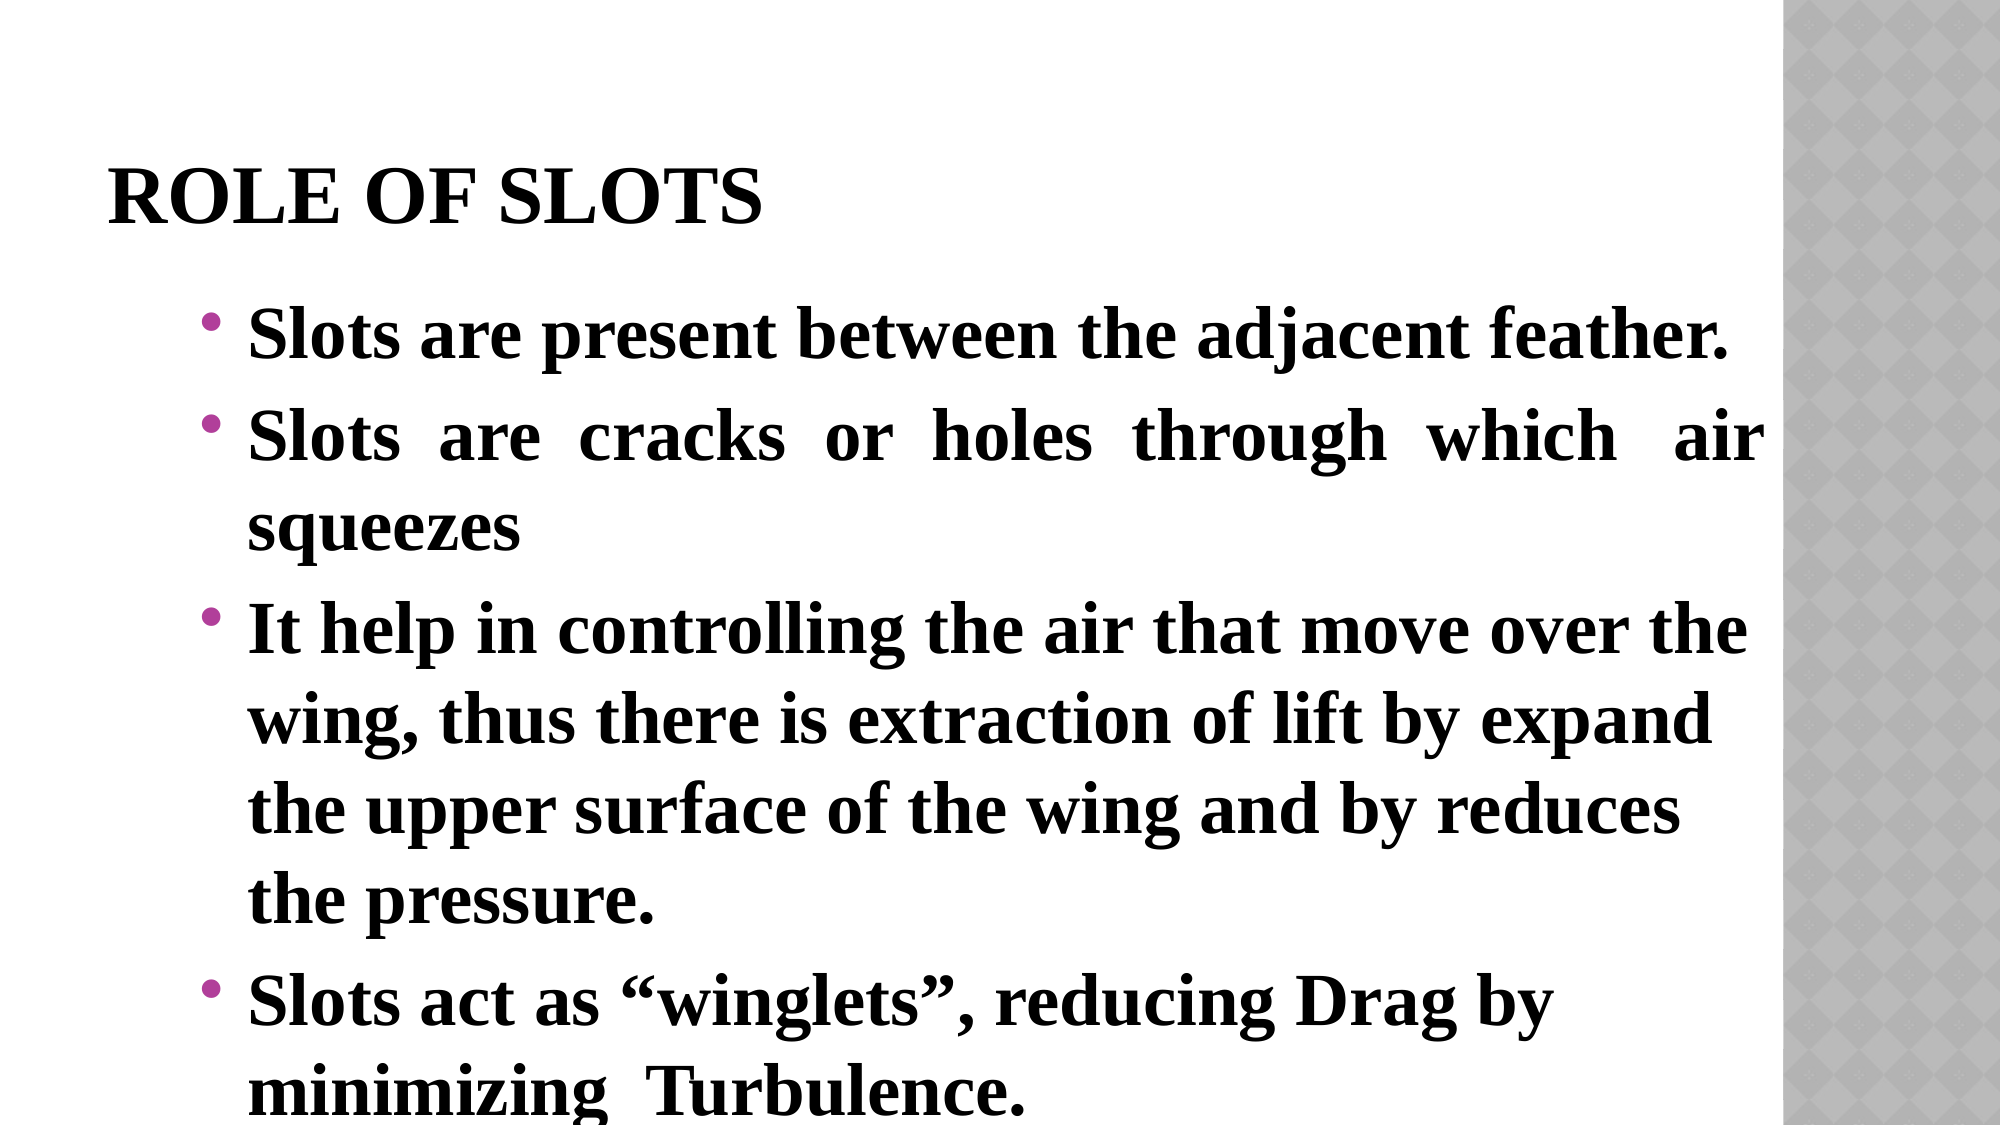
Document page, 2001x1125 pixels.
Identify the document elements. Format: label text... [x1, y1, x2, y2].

title Role of slots [99, 52, 1684, 240]
list Slots are present between the adjacent feather. Slots are cracks or holes through which air squeezes It help in controlling the air that move over the wing, thus there is extraction of lift by expand the upper surface of the wing and by reduces the pressure. Slots act as “winglets”, reducing Drag by minimizing Turbulence. [187, 275, 1813, 950]
